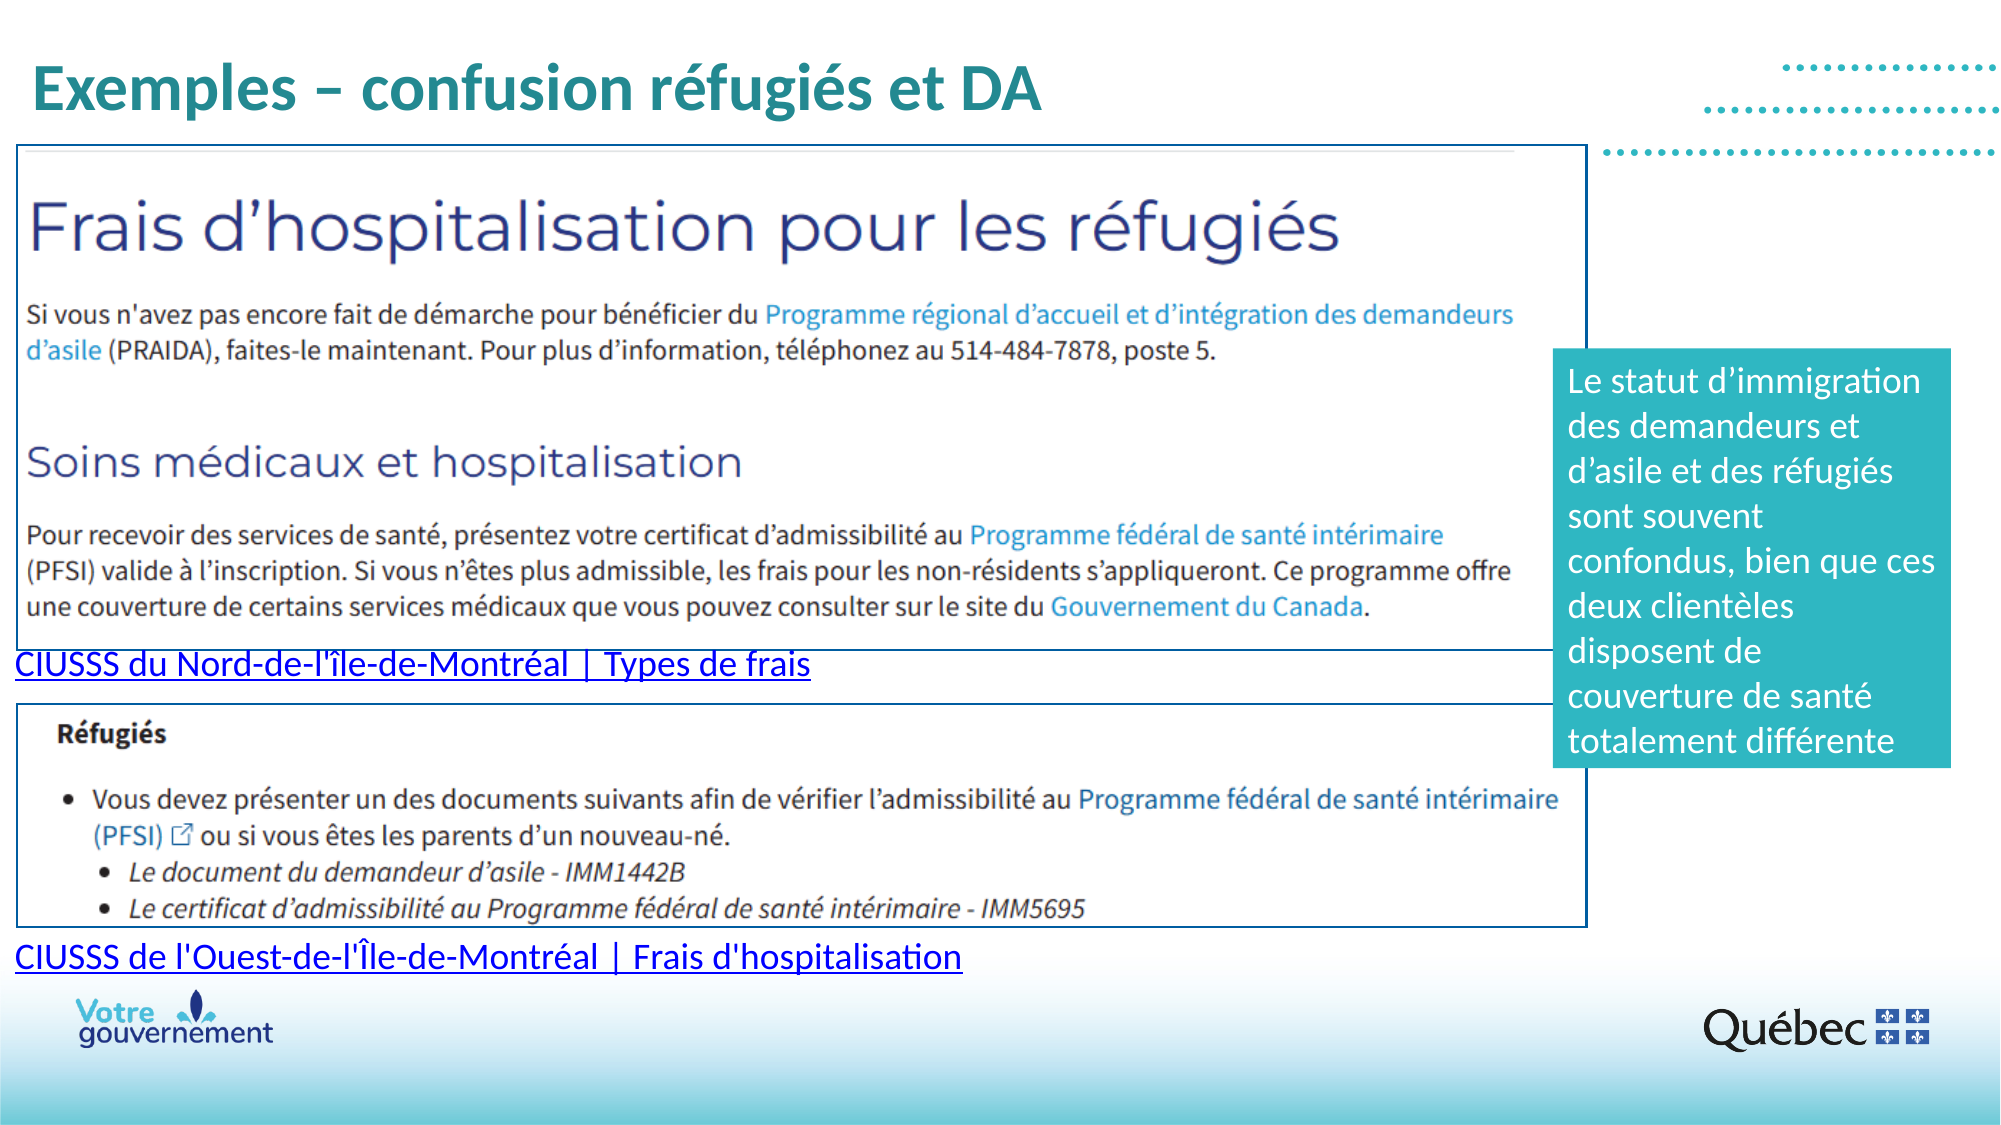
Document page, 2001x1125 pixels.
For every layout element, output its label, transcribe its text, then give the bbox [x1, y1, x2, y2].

text_box Le statut d’immigration des demandeurs et d’asile et des réfugiés sont souvent confondus, bien que ces deux clientèles disposent de couverture de santé totalement différente [1552, 348, 1951, 769]
picture [17, 704, 1586, 927]
picture [0, 651, 1552, 924]
text_box CIUSSS du Nord-de-l'île-de-Montréal | Types de frais [0, 631, 1000, 692]
text_box Exemples – confusion réfugiés et DA [17, 41, 1743, 133]
text_box CIUSSS de l'Ouest-de-l'Île-de-Montréal | Frais d'hospitalisation [0, 924, 1000, 985]
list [17, 145, 1586, 649]
picture [0, 0, 2001, 1125]
